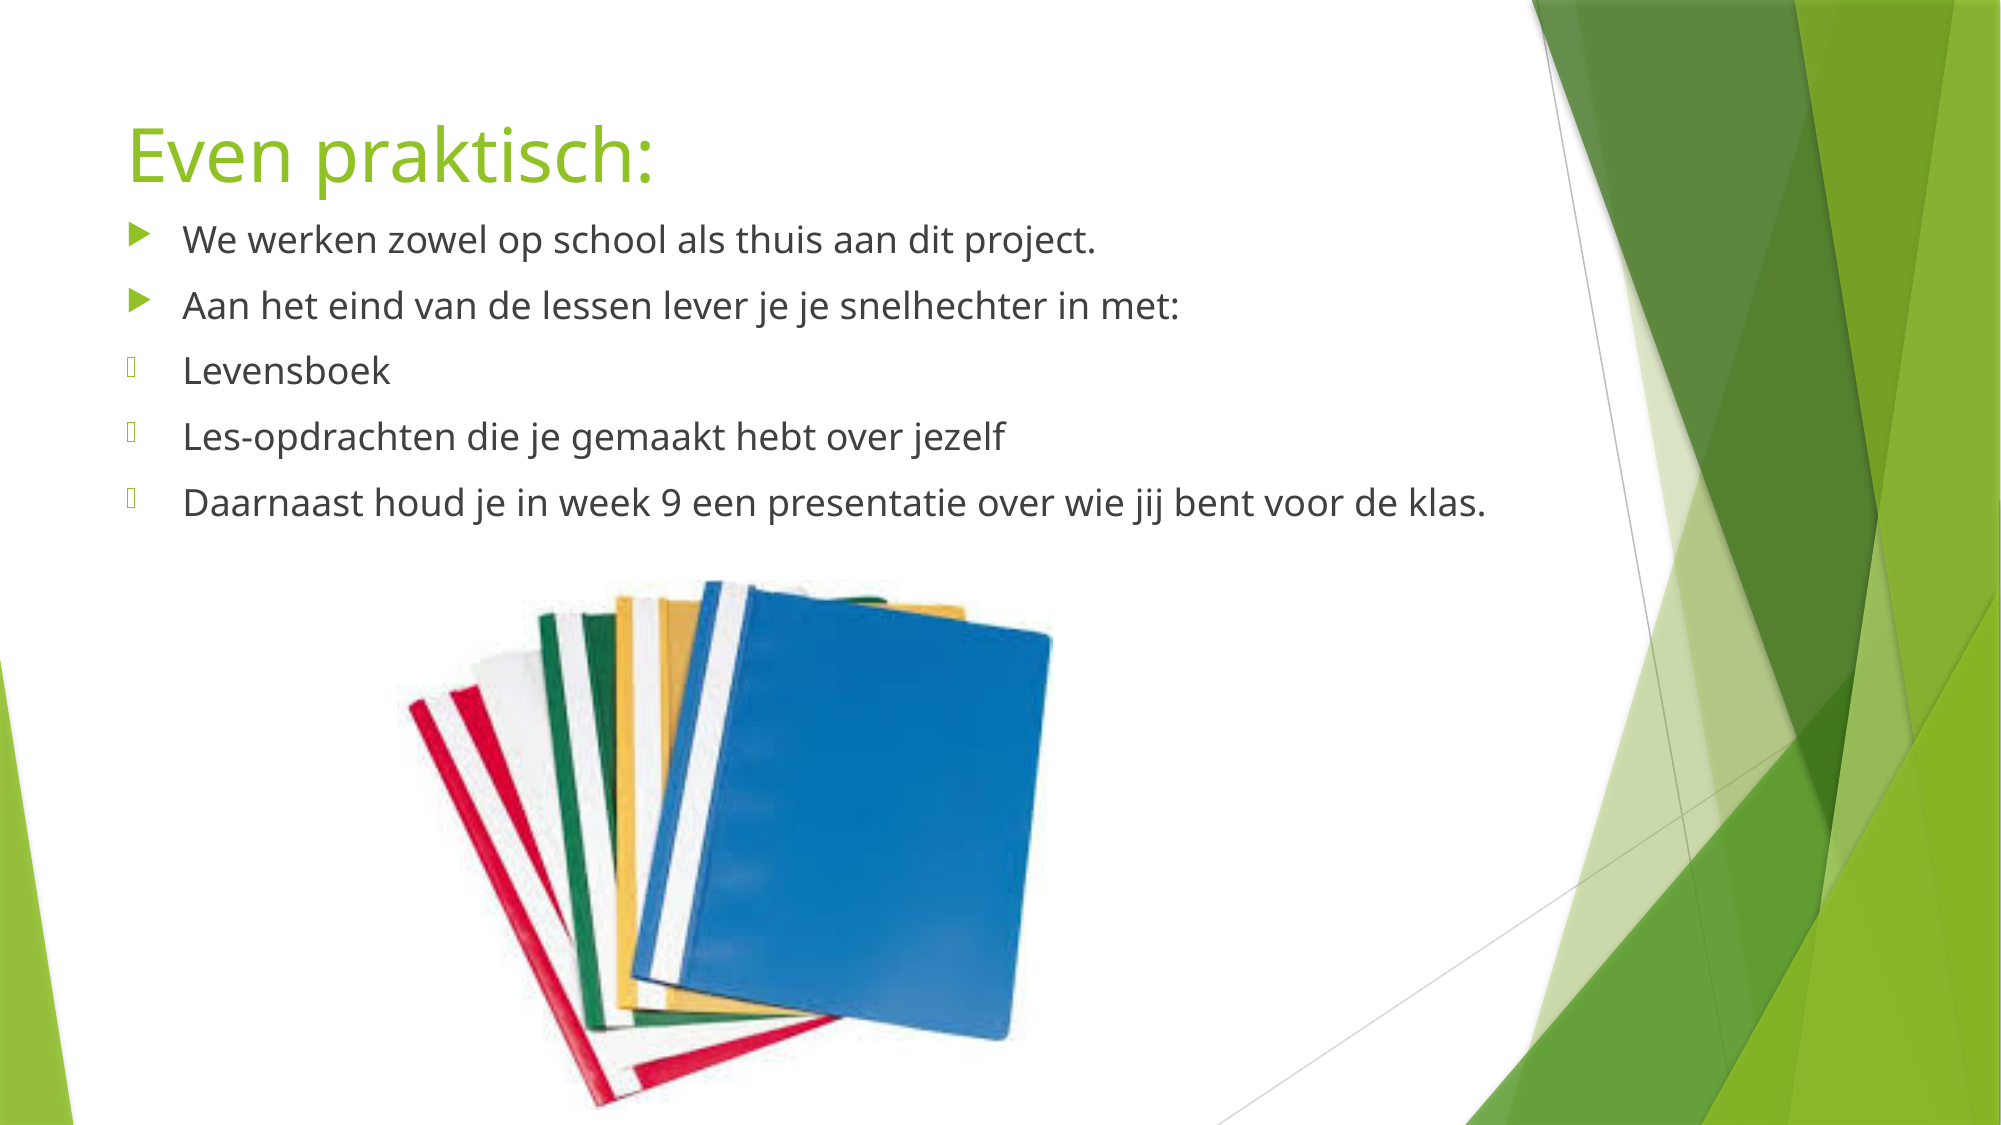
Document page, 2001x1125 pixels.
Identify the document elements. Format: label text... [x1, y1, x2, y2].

picture [397, 579, 1053, 1110]
list We werken zowel op school als thuis aan dit project. Aan het eind van de lessen lever je je snelhechter in met: Levensboek Les-opdrachten die je gemaakt hebt over jezelf Daarnaast houd je in week 9 een presentatie over wie jij bent voor de klas. [111, 208, 1522, 845]
title Even praktisch: [111, 99, 1522, 208]
